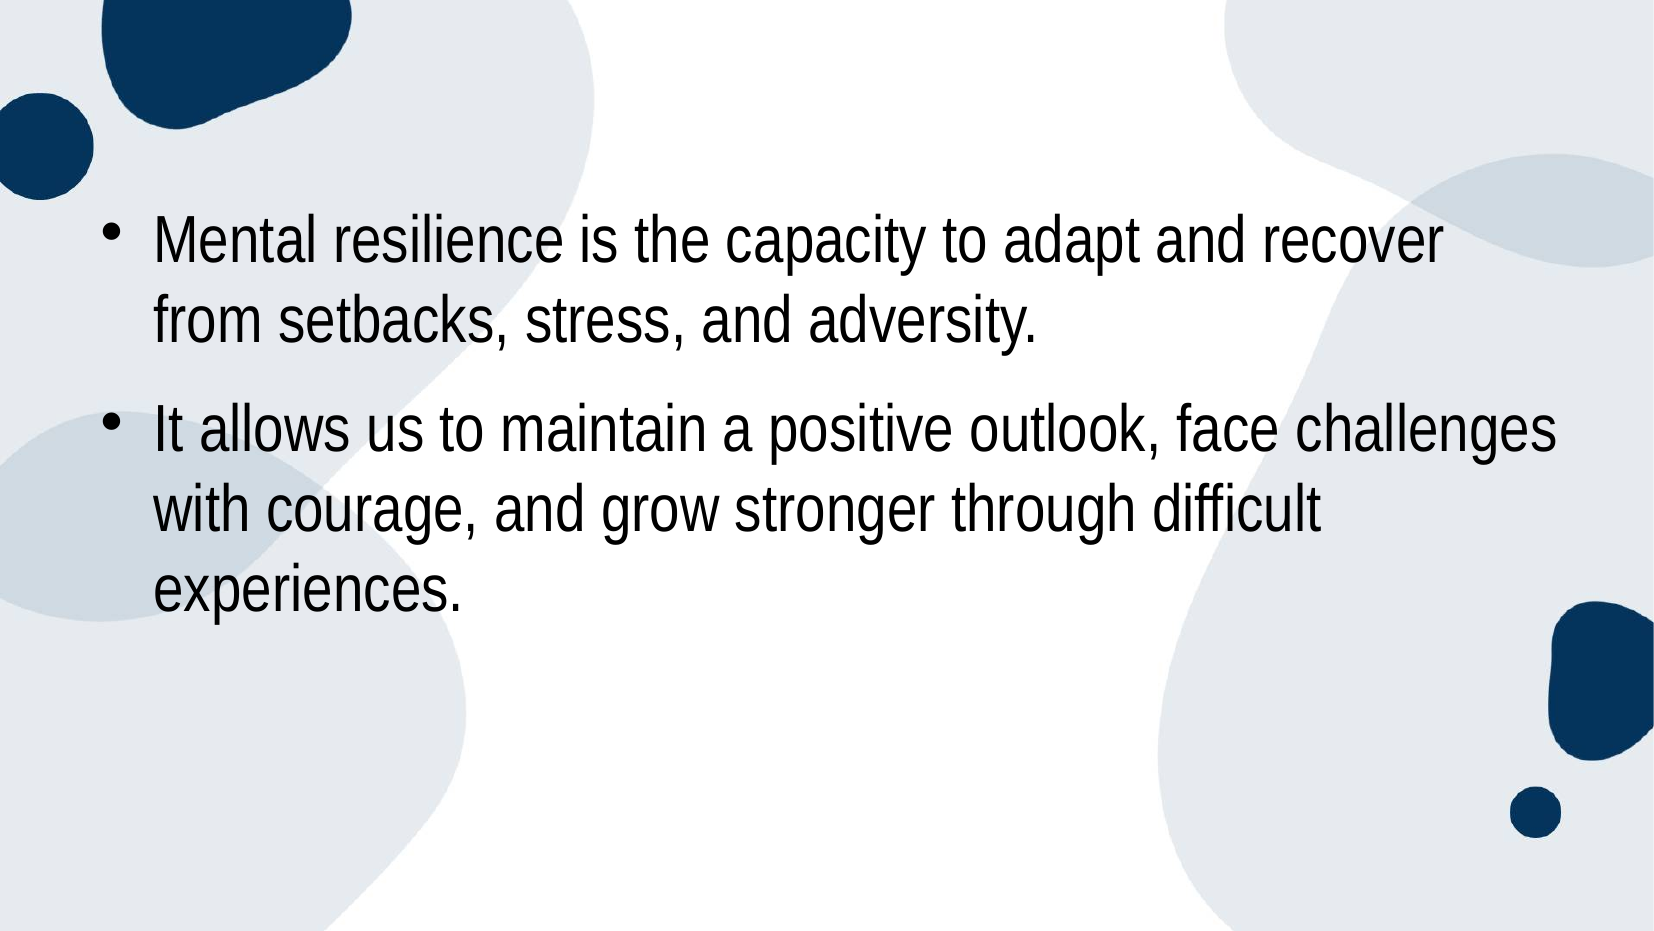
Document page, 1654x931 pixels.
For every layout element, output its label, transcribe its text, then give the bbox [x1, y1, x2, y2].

list Mental resilience is the capacity to adapt and recover from setbacks, stress, and adversity. It allows us to maintain a positive outlook, face challenges with courage, and grow stronger through difficult experiences. [82, 195, 1571, 735]
picture [0, 0, 1654, 931]
